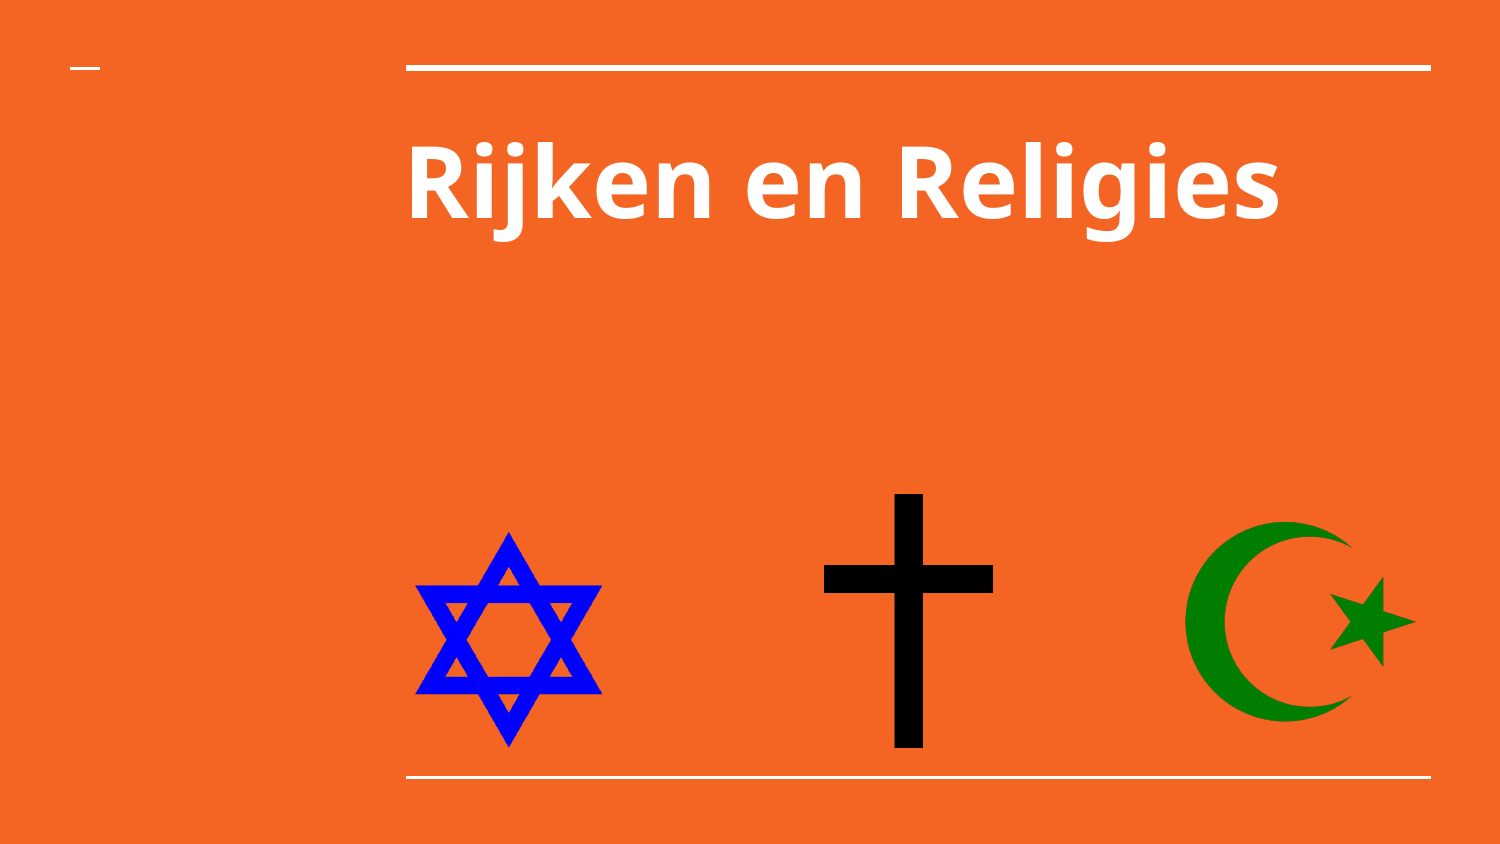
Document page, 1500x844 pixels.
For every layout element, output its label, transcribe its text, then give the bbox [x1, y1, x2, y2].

picture [414, 531, 603, 749]
title Rijken en Religies [389, 103, 1428, 357]
picture [1171, 500, 1428, 742]
picture [823, 494, 993, 749]
